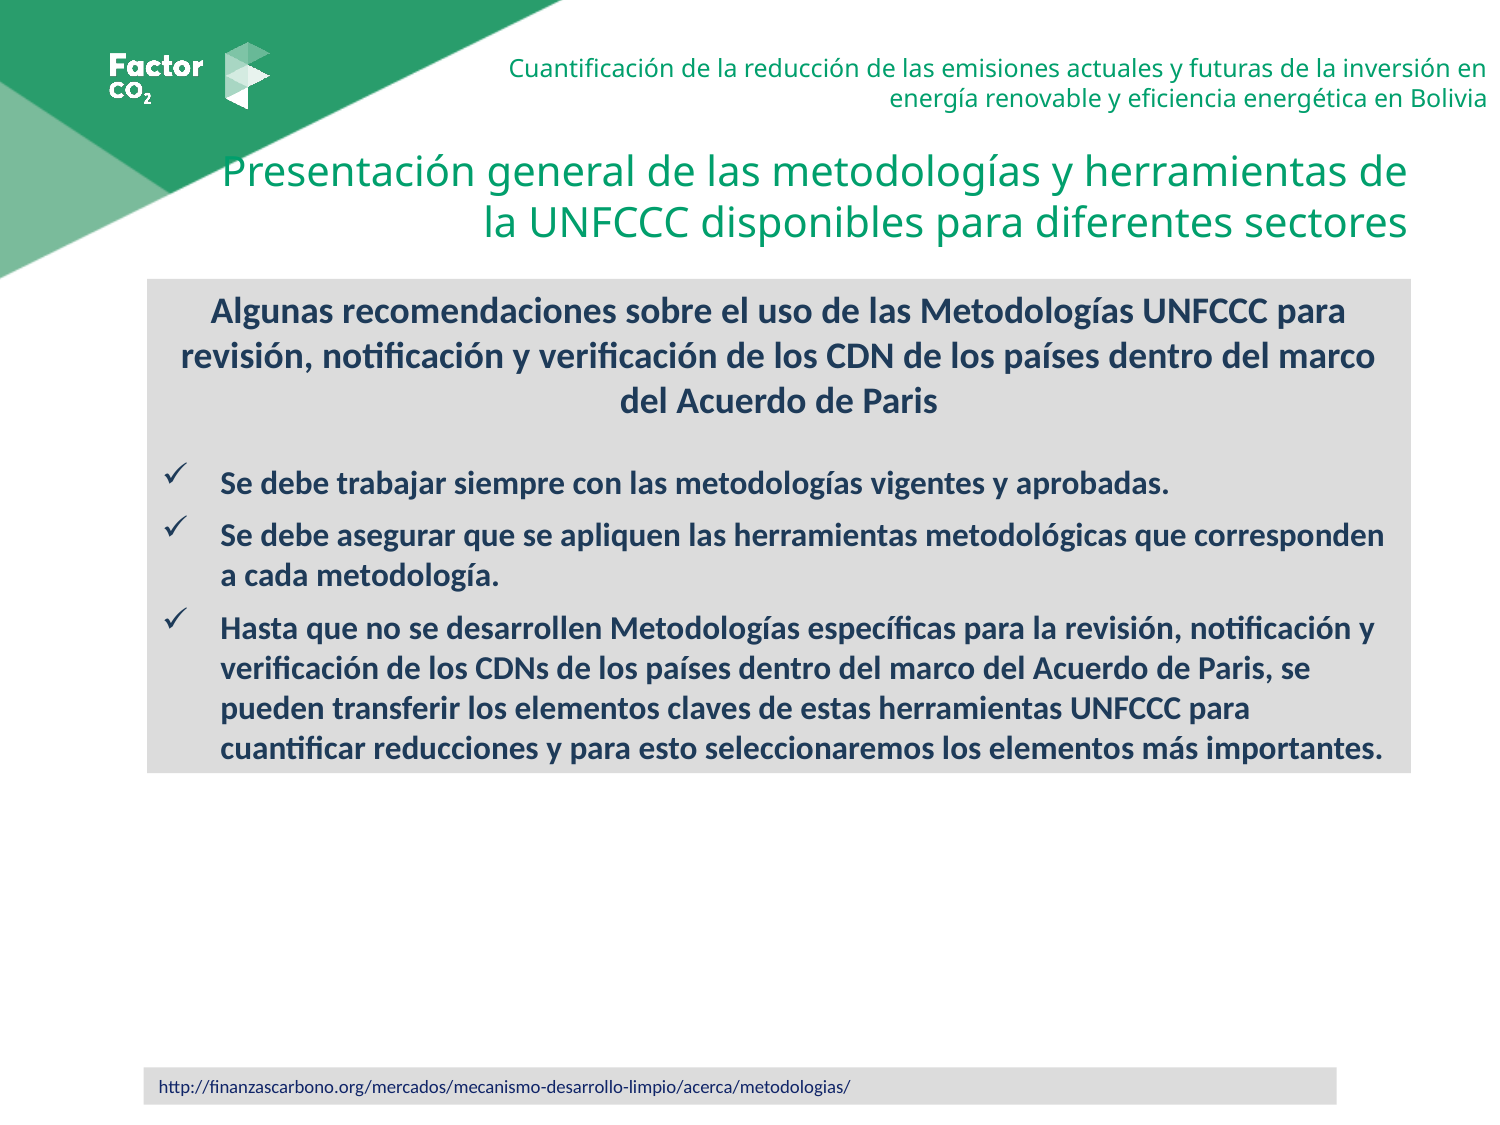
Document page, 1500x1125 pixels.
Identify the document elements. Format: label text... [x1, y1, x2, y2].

text_box Presentación general de las metodologías y herramientas de la UNFCCC disponibles para diferentes sectores [171, 137, 1424, 253]
text_box Algunas recomendaciones sobre el uso de las Metodologías UNFCCC para revisión, notificación y verificación de los CDN de los países dentro del marco del Acuerdo de Paris Se debe trabajar siempre con las metodologías vigentes y aprobadas. Se debe asegurar que se apliquen las herramientas metodológicas que corresponden a cada metodología. Hasta que no se desarrollen Metodologías específicas para la revisión, notificación y verificación de los CDNs de los países dentro del marco del Acuerdo de Paris, se pueden transferir los elementos claves de estas herramientas UNFCCC para cuantificar reducciones y para esto seleccionaremos los elementos más importantes. [147, 278, 1411, 774]
picture [0, 75, 1500, 1125]
text_box [0, 0, 1500, 75]
text_box http://finanzascarbono.org/mercados/mecanismo-desarrollo-limpio/acerca/metodologias/ [143, 1067, 1337, 1105]
